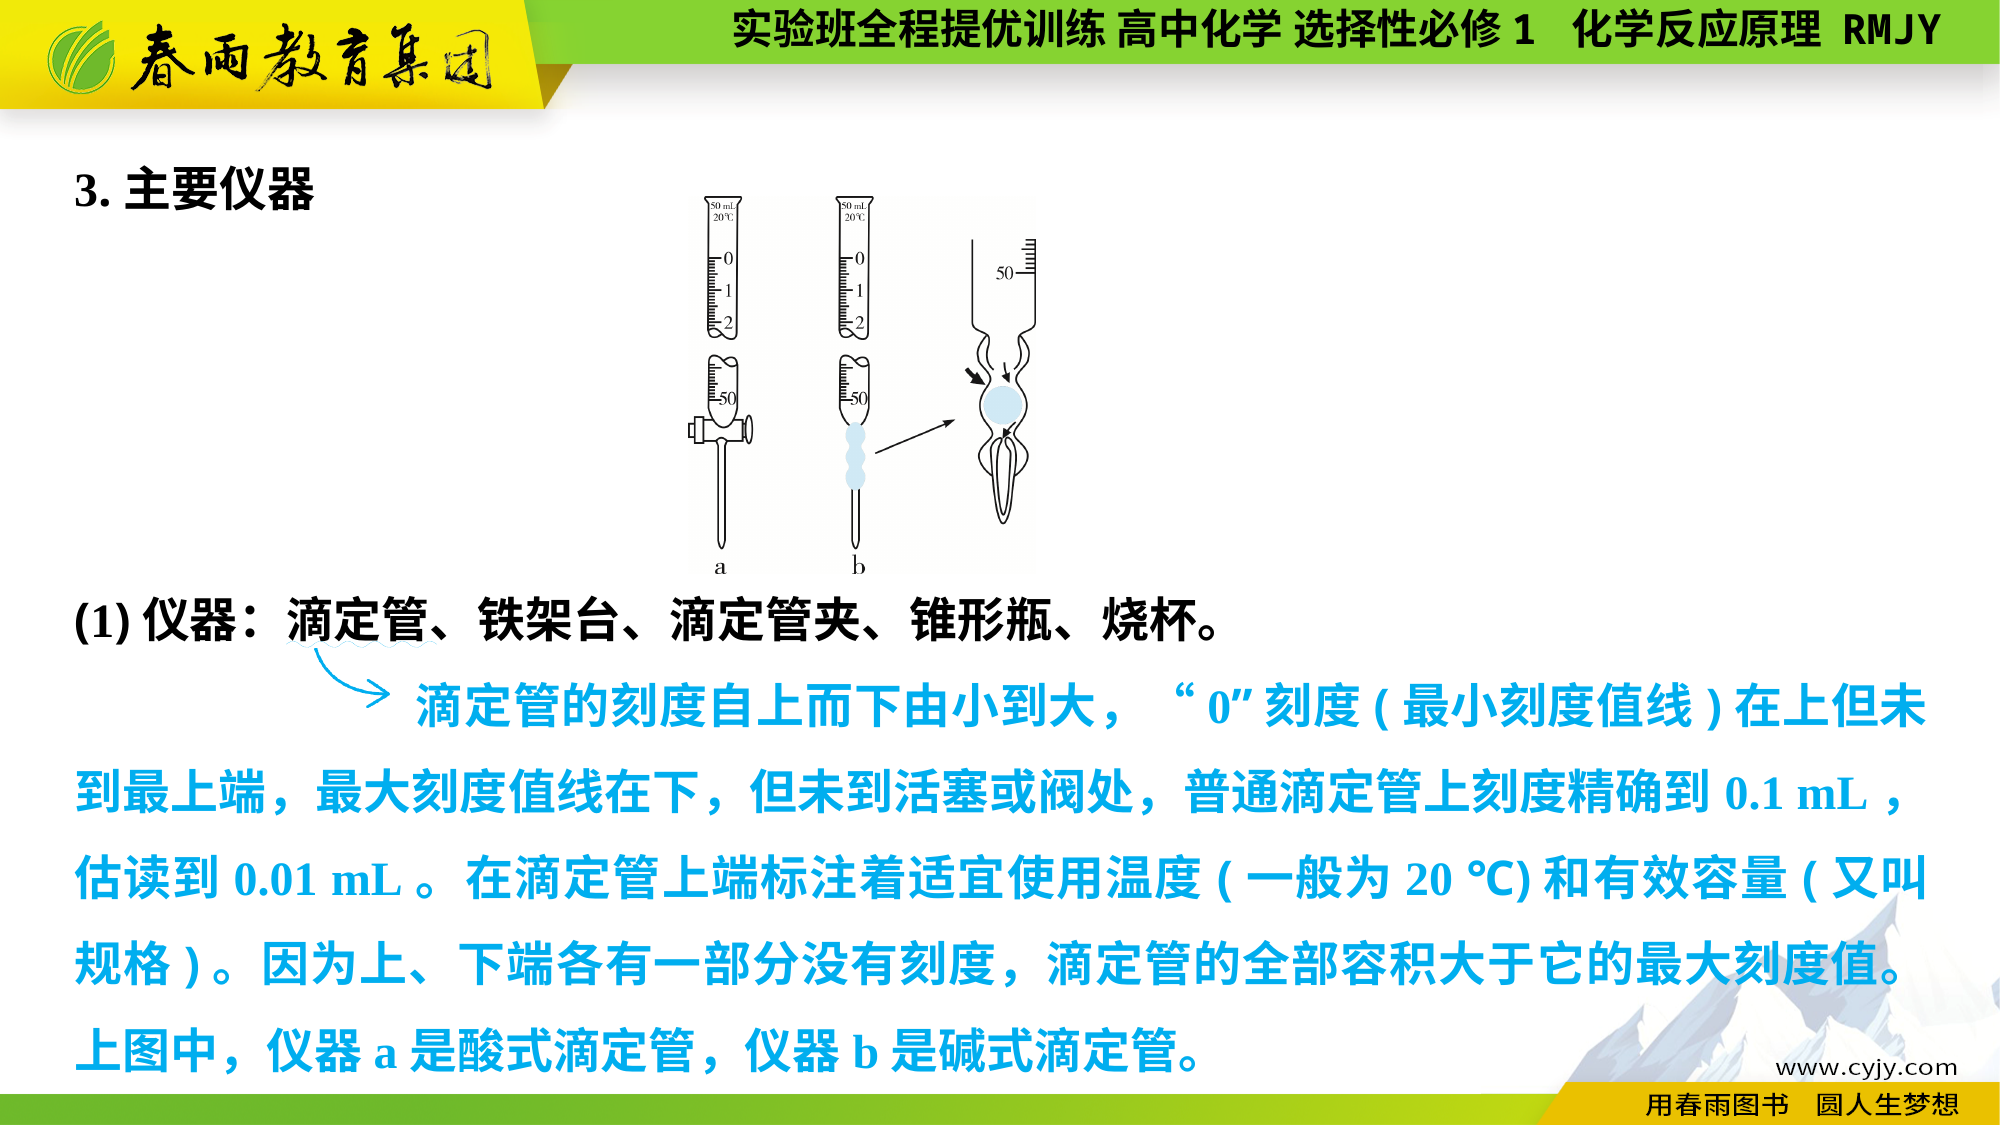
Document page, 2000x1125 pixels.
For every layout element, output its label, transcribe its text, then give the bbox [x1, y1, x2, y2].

picture [0, 0, 2000, 1125]
list 3.主要仪器 (1)仪器：滴定管、铁架台、滴定管夹、锥形瓶、烧杯。 滴定管的刻度自上而下由小到大，“0”刻度(最小刻度值线)在上但未到最上端，最大刻度值线在下，但未到活塞或阀处，普通滴定管上刻度精确到0.1 mL，估读到0.01 mL。在滴定管上端标注着适宜使用温度(一般为20 ℃)和有效容量(又叫规格)。因为上、下端各有一部分没有刻度，滴定管的全部容积大于它的最大刻度值。上图中，仪器a是酸式滴定管，仪器b是碱式滴定管。 [59, 122, 1944, 1096]
